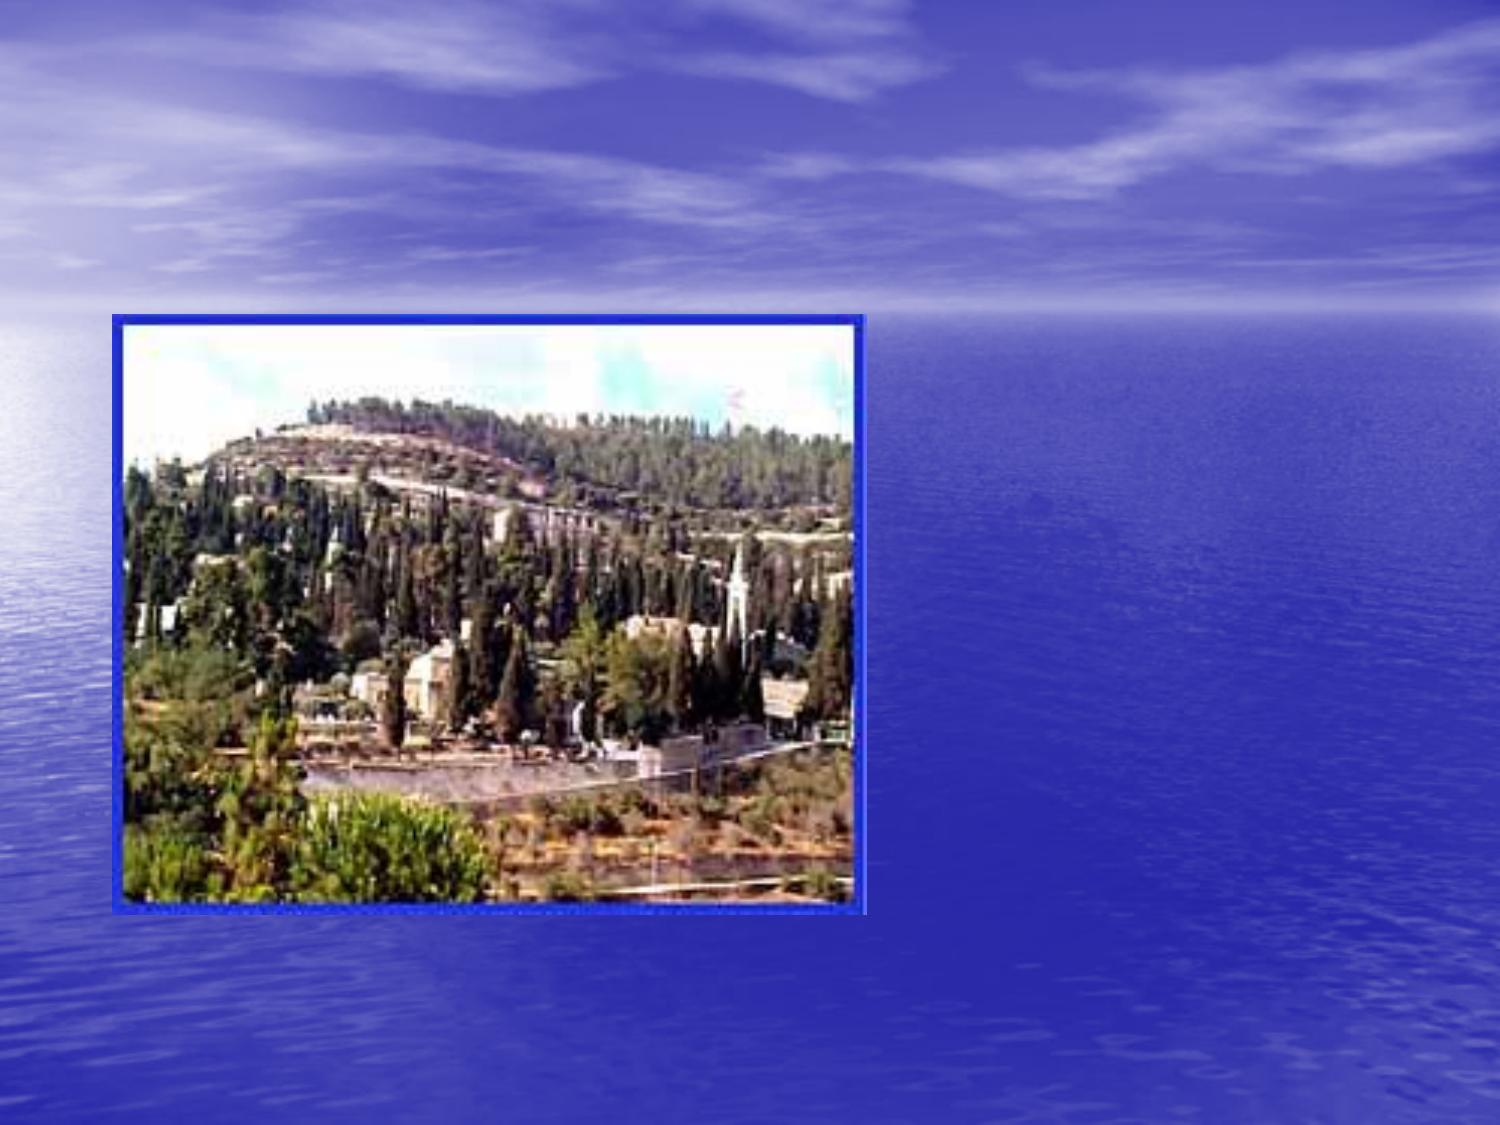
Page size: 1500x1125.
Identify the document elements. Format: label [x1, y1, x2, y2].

picture [111, 314, 867, 915]
